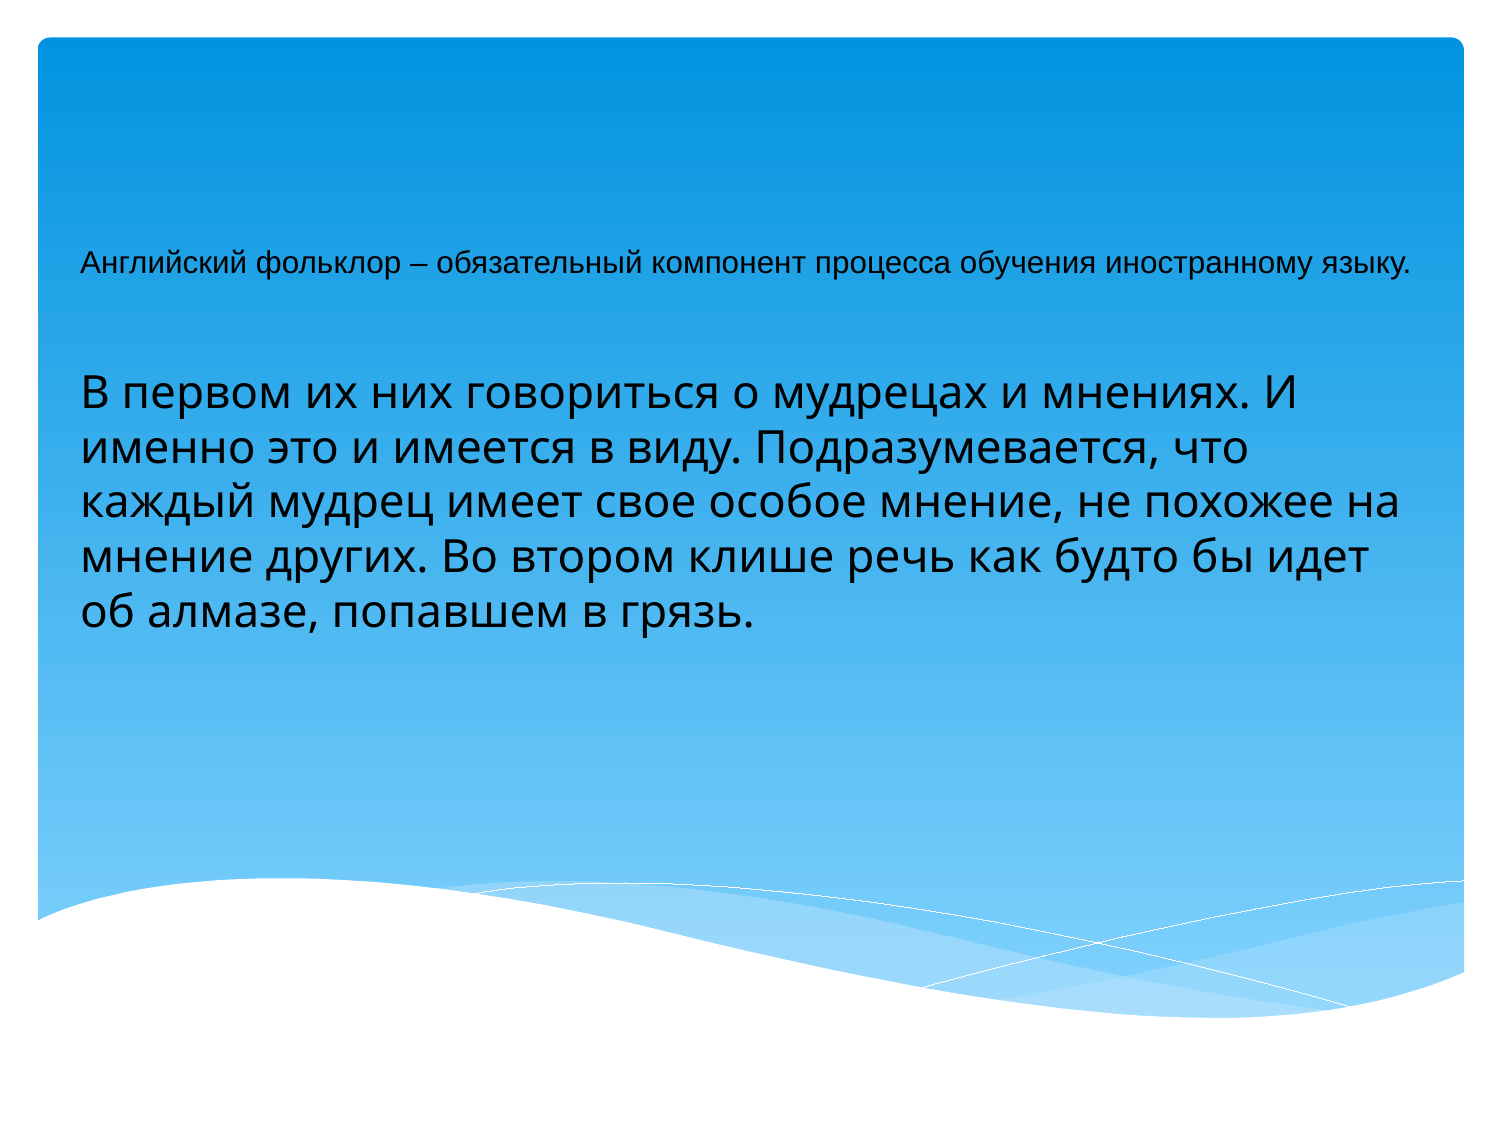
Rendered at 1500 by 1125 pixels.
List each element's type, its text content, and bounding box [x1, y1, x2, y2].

subtitle В первом их них говориться о мудрецах и мнениях. И именно это и имеется в виду. Подразумевается, что каждый мудрец имеет свое особое мнение, не похожее на мнение других. Во втором клише речь как будто бы идет об алмазе, попавшем в грязь. [64, 290, 1428, 1093]
title Английский фольклор – обязательный компонент процесса обучения иностранному языку. [64, 137, 1428, 290]
